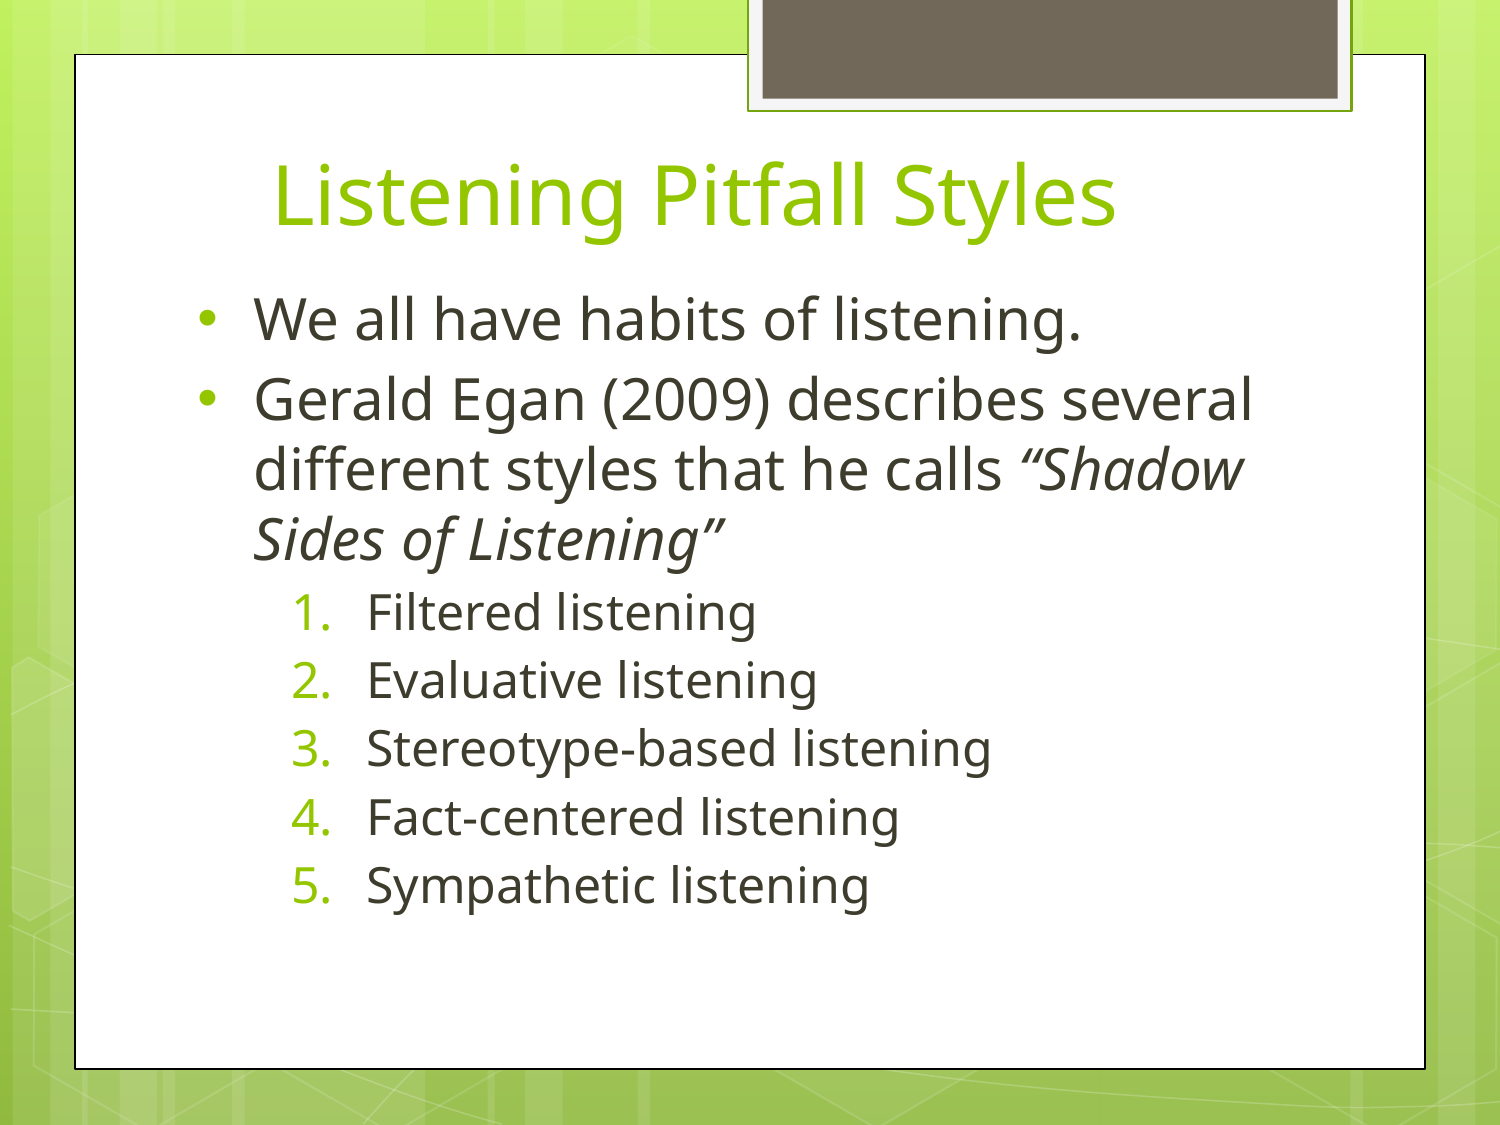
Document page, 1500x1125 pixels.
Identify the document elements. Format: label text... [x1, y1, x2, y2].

list We all have habits of listening. Gerald Egan (2009) describes several different styles that he calls “Shadow Sides of Listening” Filtered listening Evaluative listening Stereotype-based listening Fact-centered listening Sympathetic listening [171, 275, 1329, 957]
title Listening Pitfall Styles [256, 123, 1204, 250]
